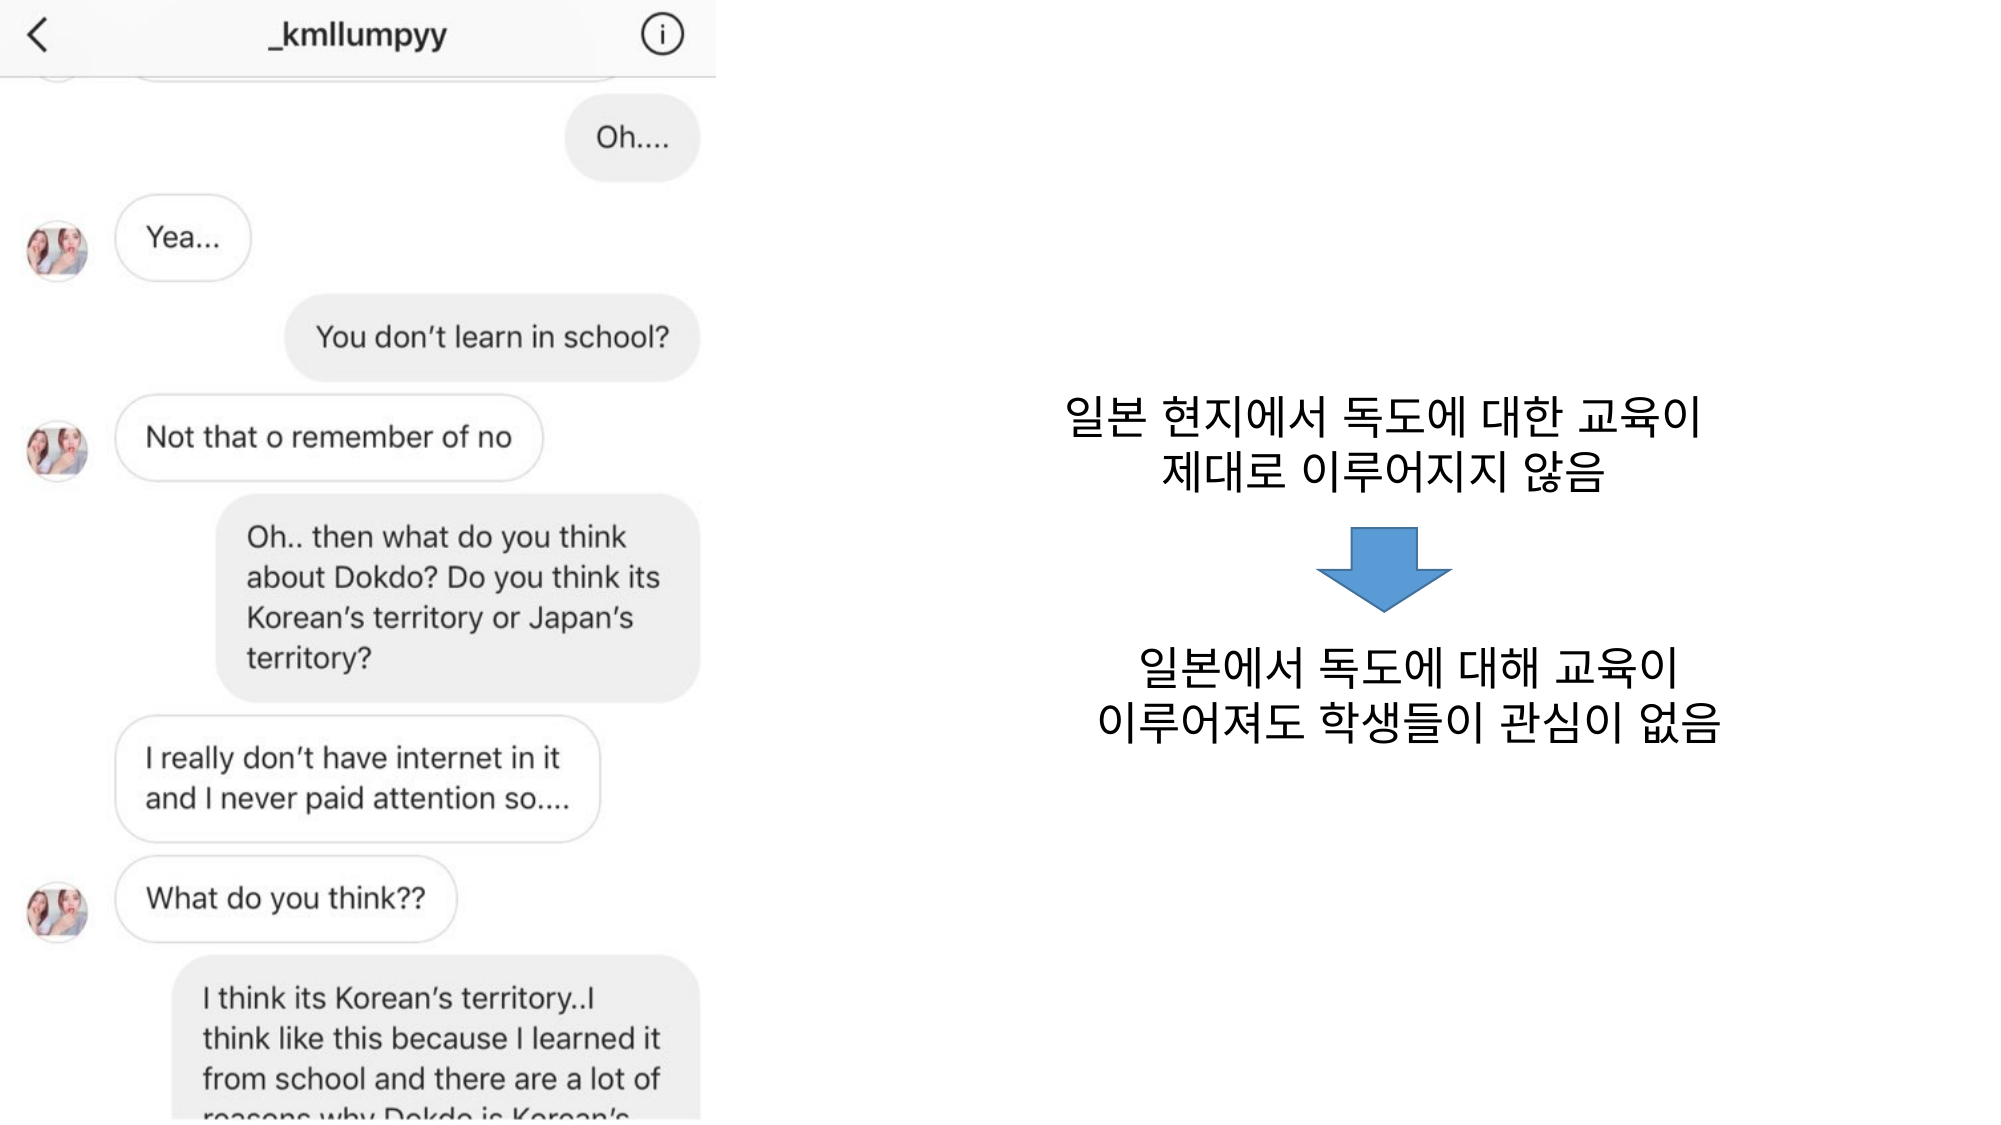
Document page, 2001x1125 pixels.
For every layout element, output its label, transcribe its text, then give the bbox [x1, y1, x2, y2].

text_box 일본 현지에서 독도에 대한 교육이 제대로 이루어지지 않음 [1020, 381, 1749, 507]
text_box [1315, 527, 1454, 613]
text_box 일본에서 독도에 대해 교육이 이루어져도 학생들이 관심이 없음 [1020, 632, 1799, 757]
picture [0, 0, 716, 1125]
